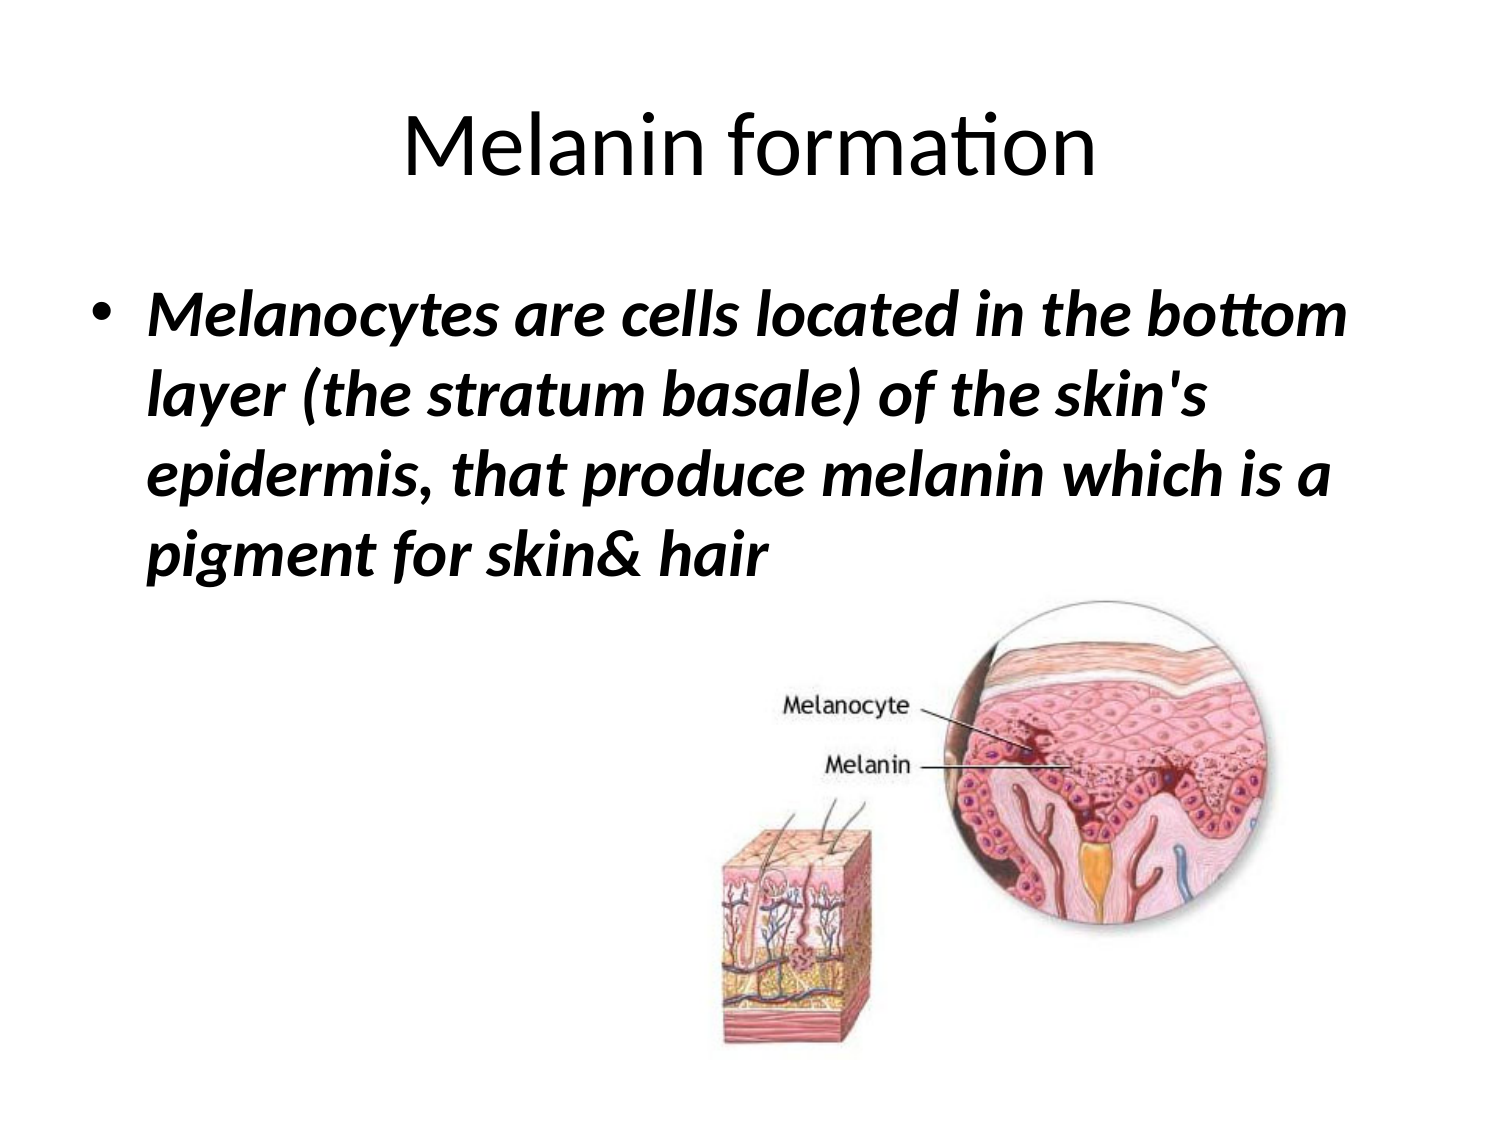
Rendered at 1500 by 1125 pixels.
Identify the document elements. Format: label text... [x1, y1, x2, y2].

picture [674, 587, 1296, 1060]
list Melanocytes are cells located in the bottom layer (the stratum basale) of the skin's epidermis, that produce melanin which is a pigment for skin& hair [75, 262, 1425, 1005]
title Melanin formation [75, 45, 1425, 233]
